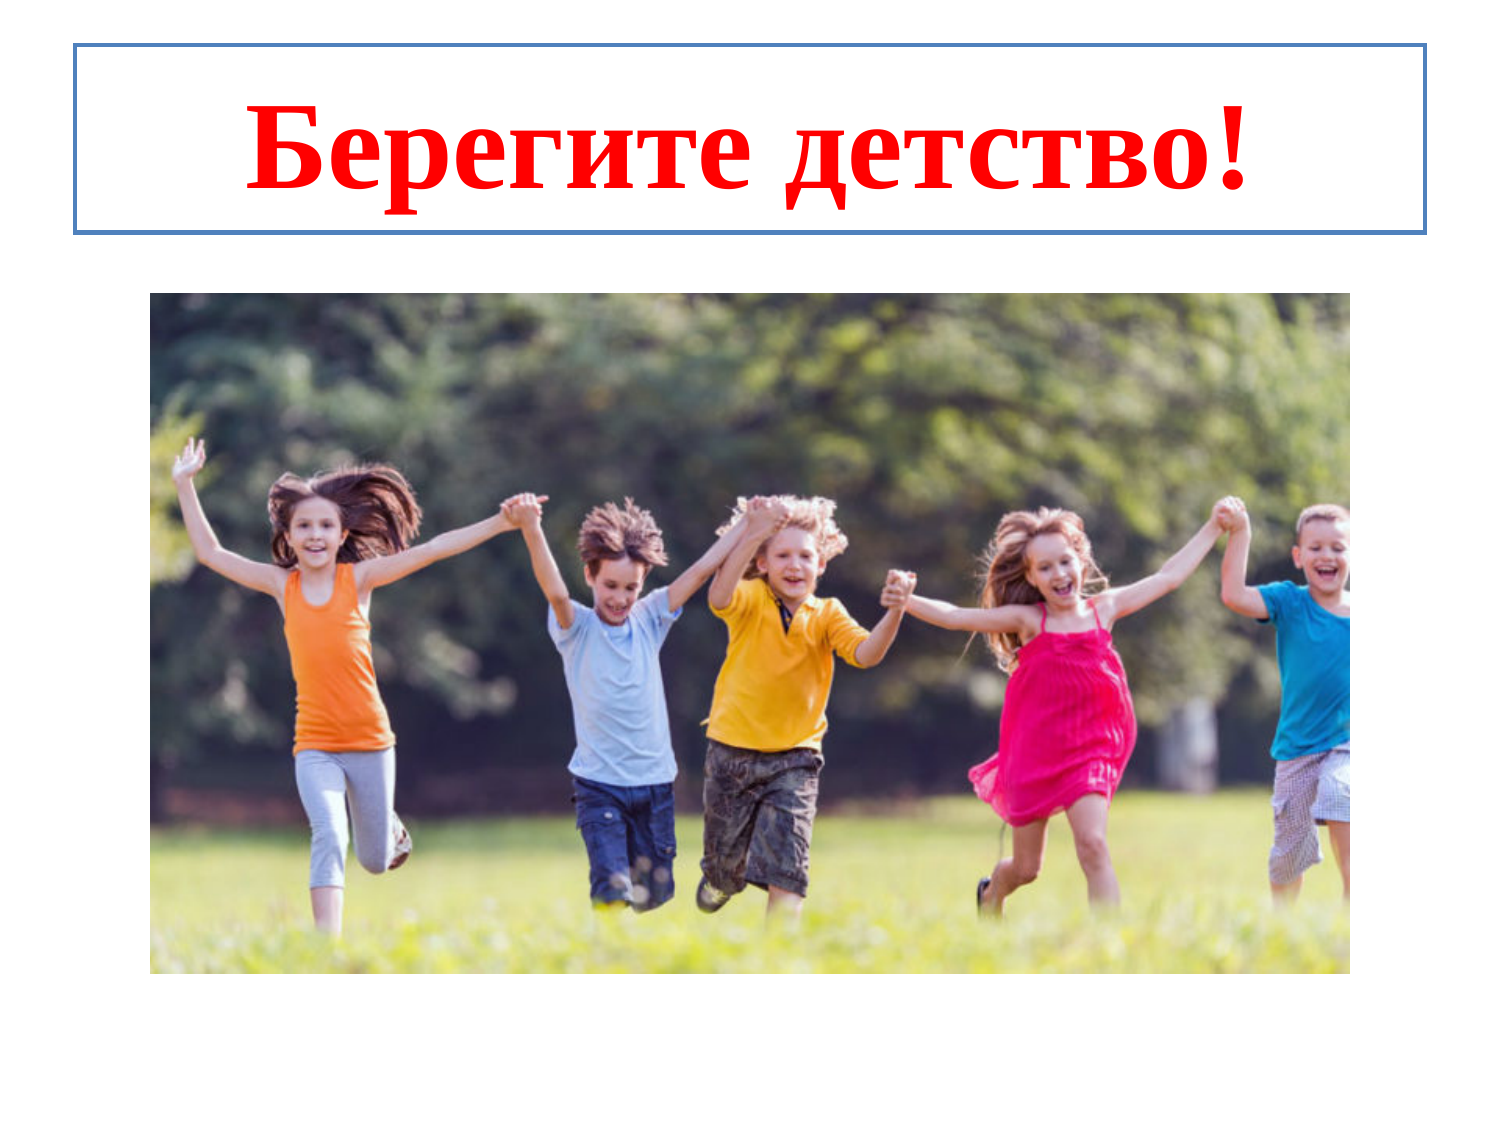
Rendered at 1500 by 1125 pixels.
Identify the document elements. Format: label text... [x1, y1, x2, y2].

title Берегите детство! [73, 43, 1427, 235]
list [149, 293, 1351, 974]
